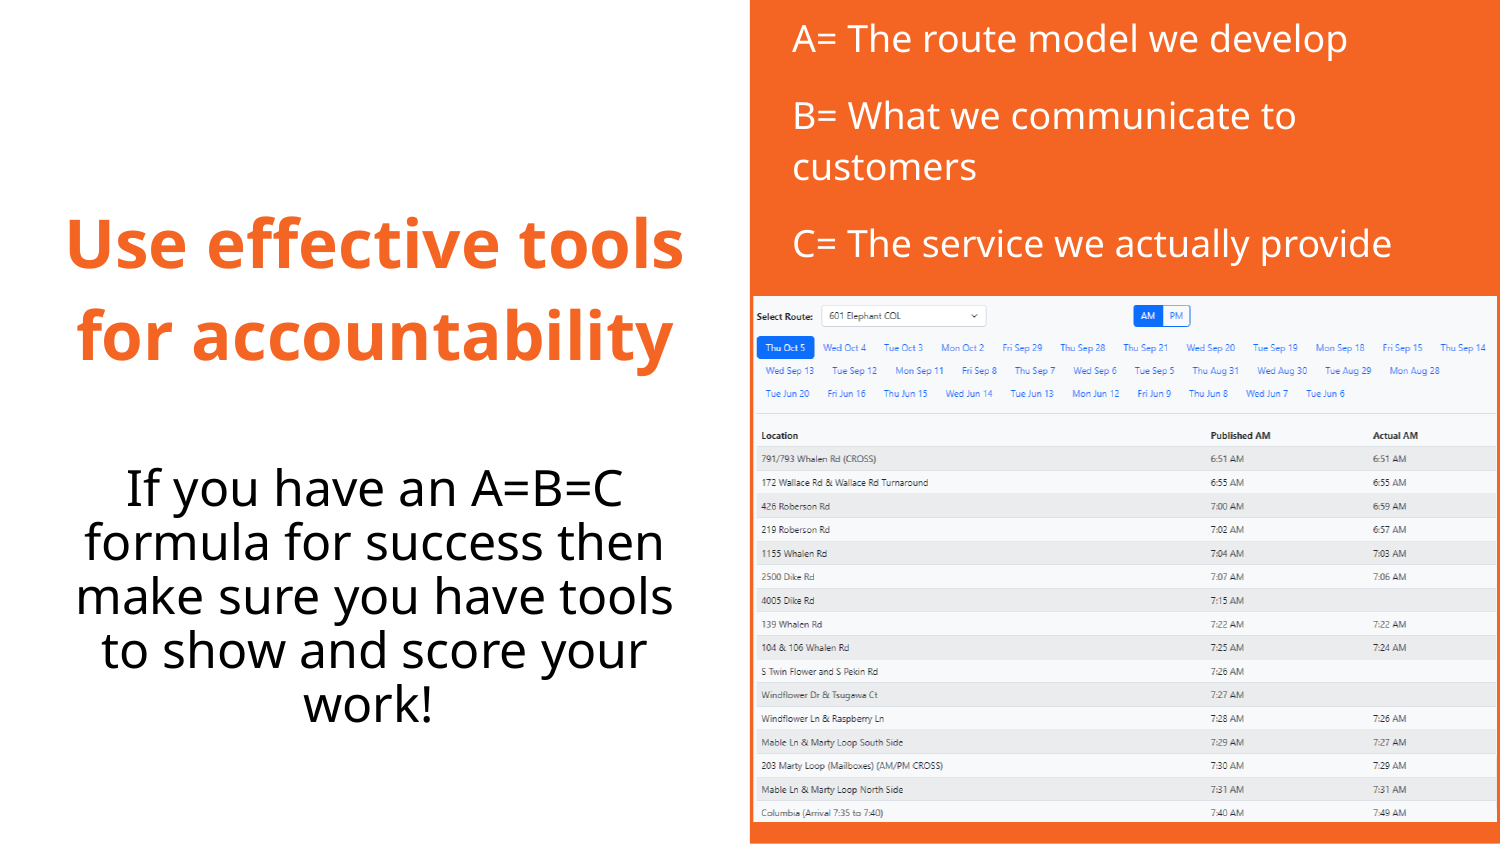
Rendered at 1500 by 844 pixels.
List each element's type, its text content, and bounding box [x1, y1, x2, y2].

list A= The route model we develop B= What we communicate to customers C= The service we actually provide [776, 0, 1474, 294]
picture [753, 296, 1497, 822]
subtitle If you have an A=B=C formula for success then make sure you have tools to show and score your work! [43, 448, 708, 670]
title Use effective tools for accountability [43, 95, 708, 396]
